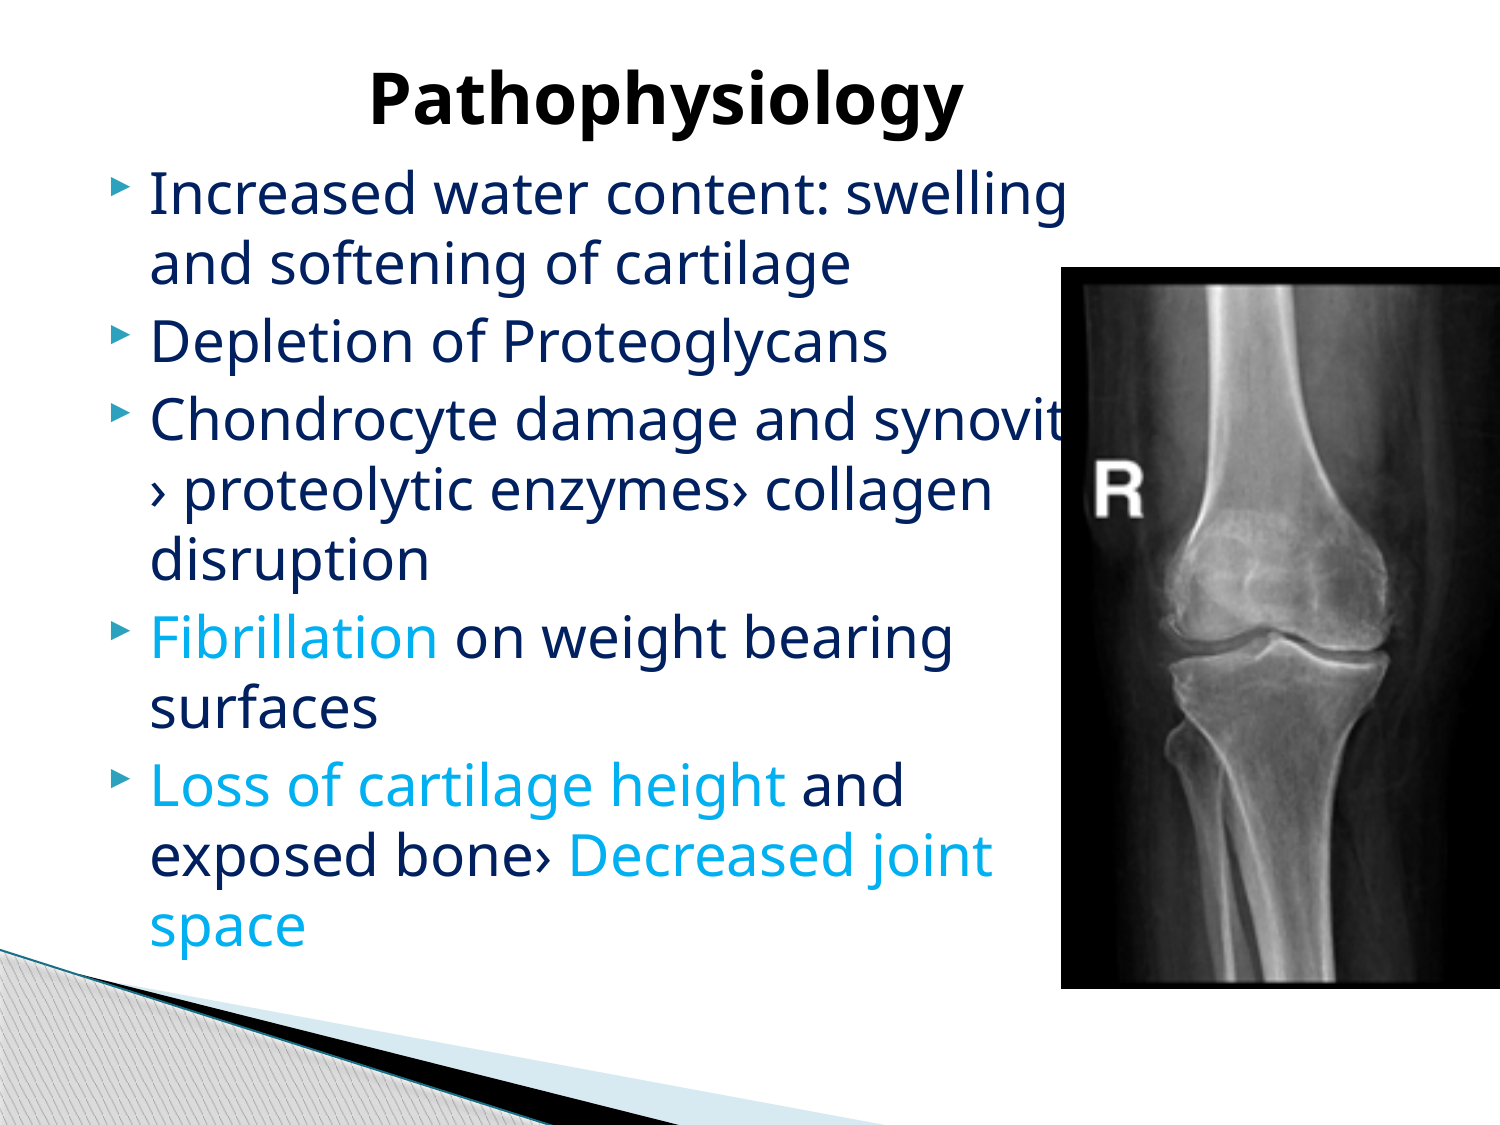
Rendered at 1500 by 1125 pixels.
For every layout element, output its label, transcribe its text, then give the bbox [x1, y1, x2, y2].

picture [1061, 266, 1500, 989]
title Pathophysiology [75, 45, 1425, 233]
list Increased water content: swelling and softening of cartilage Depletion of Proteoglycans Chondrocyte damage and synovitis › proteolytic enzymes› collagen disruption Fibrillation on weight bearing surfaces Loss of cartilage height and exposed bone› Decreased joint space [75, 233, 1128, 1094]
